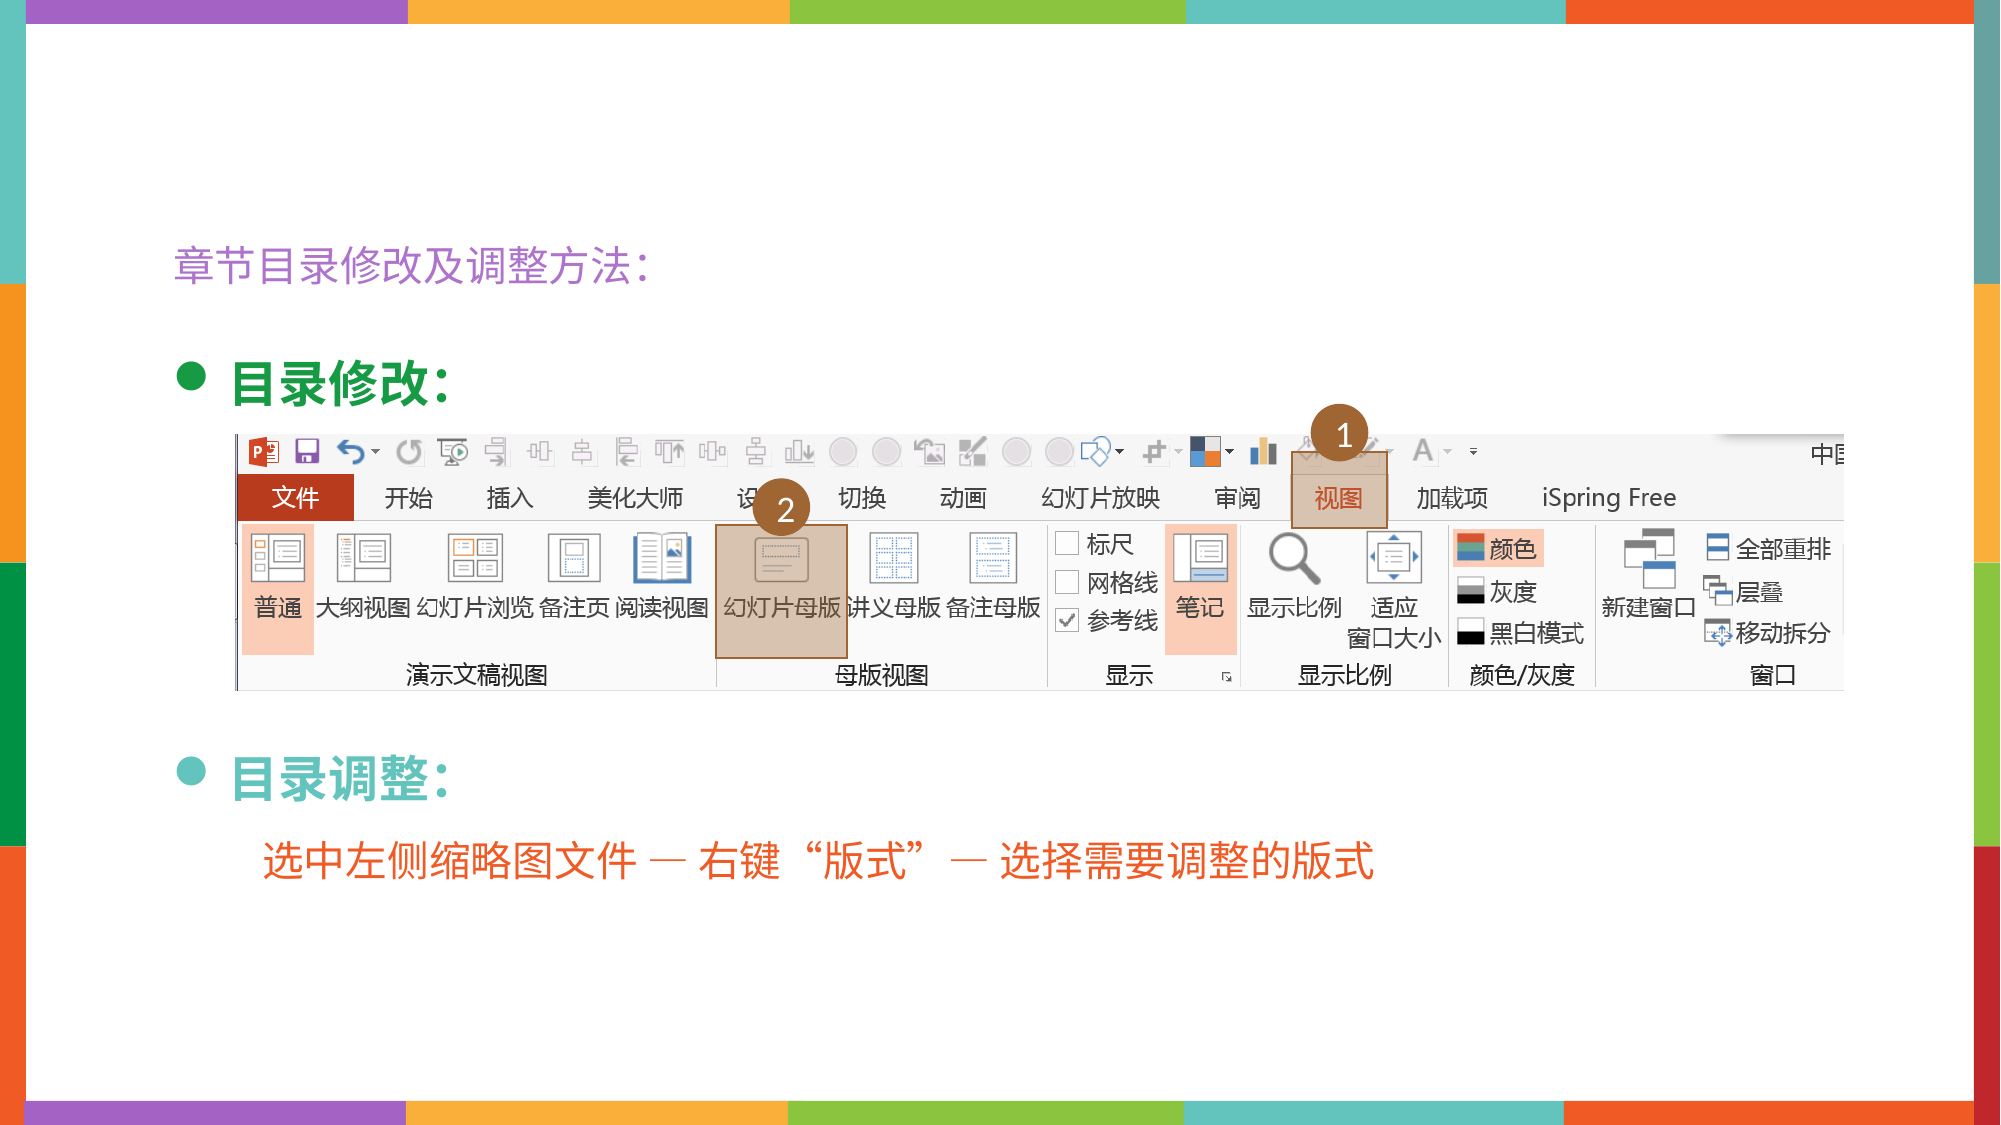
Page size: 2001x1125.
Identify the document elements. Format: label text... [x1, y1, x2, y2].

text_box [235, 404, 1844, 691]
text_box 章节目录修改及调整方法： [158, 232, 690, 298]
text_box 目录修改： [157, 345, 494, 421]
text_box 目录调整： [157, 740, 494, 815]
text_box 选中左侧缩略图文件 — 右键“版式”— 选择需要调整的版式 [247, 827, 1391, 892]
